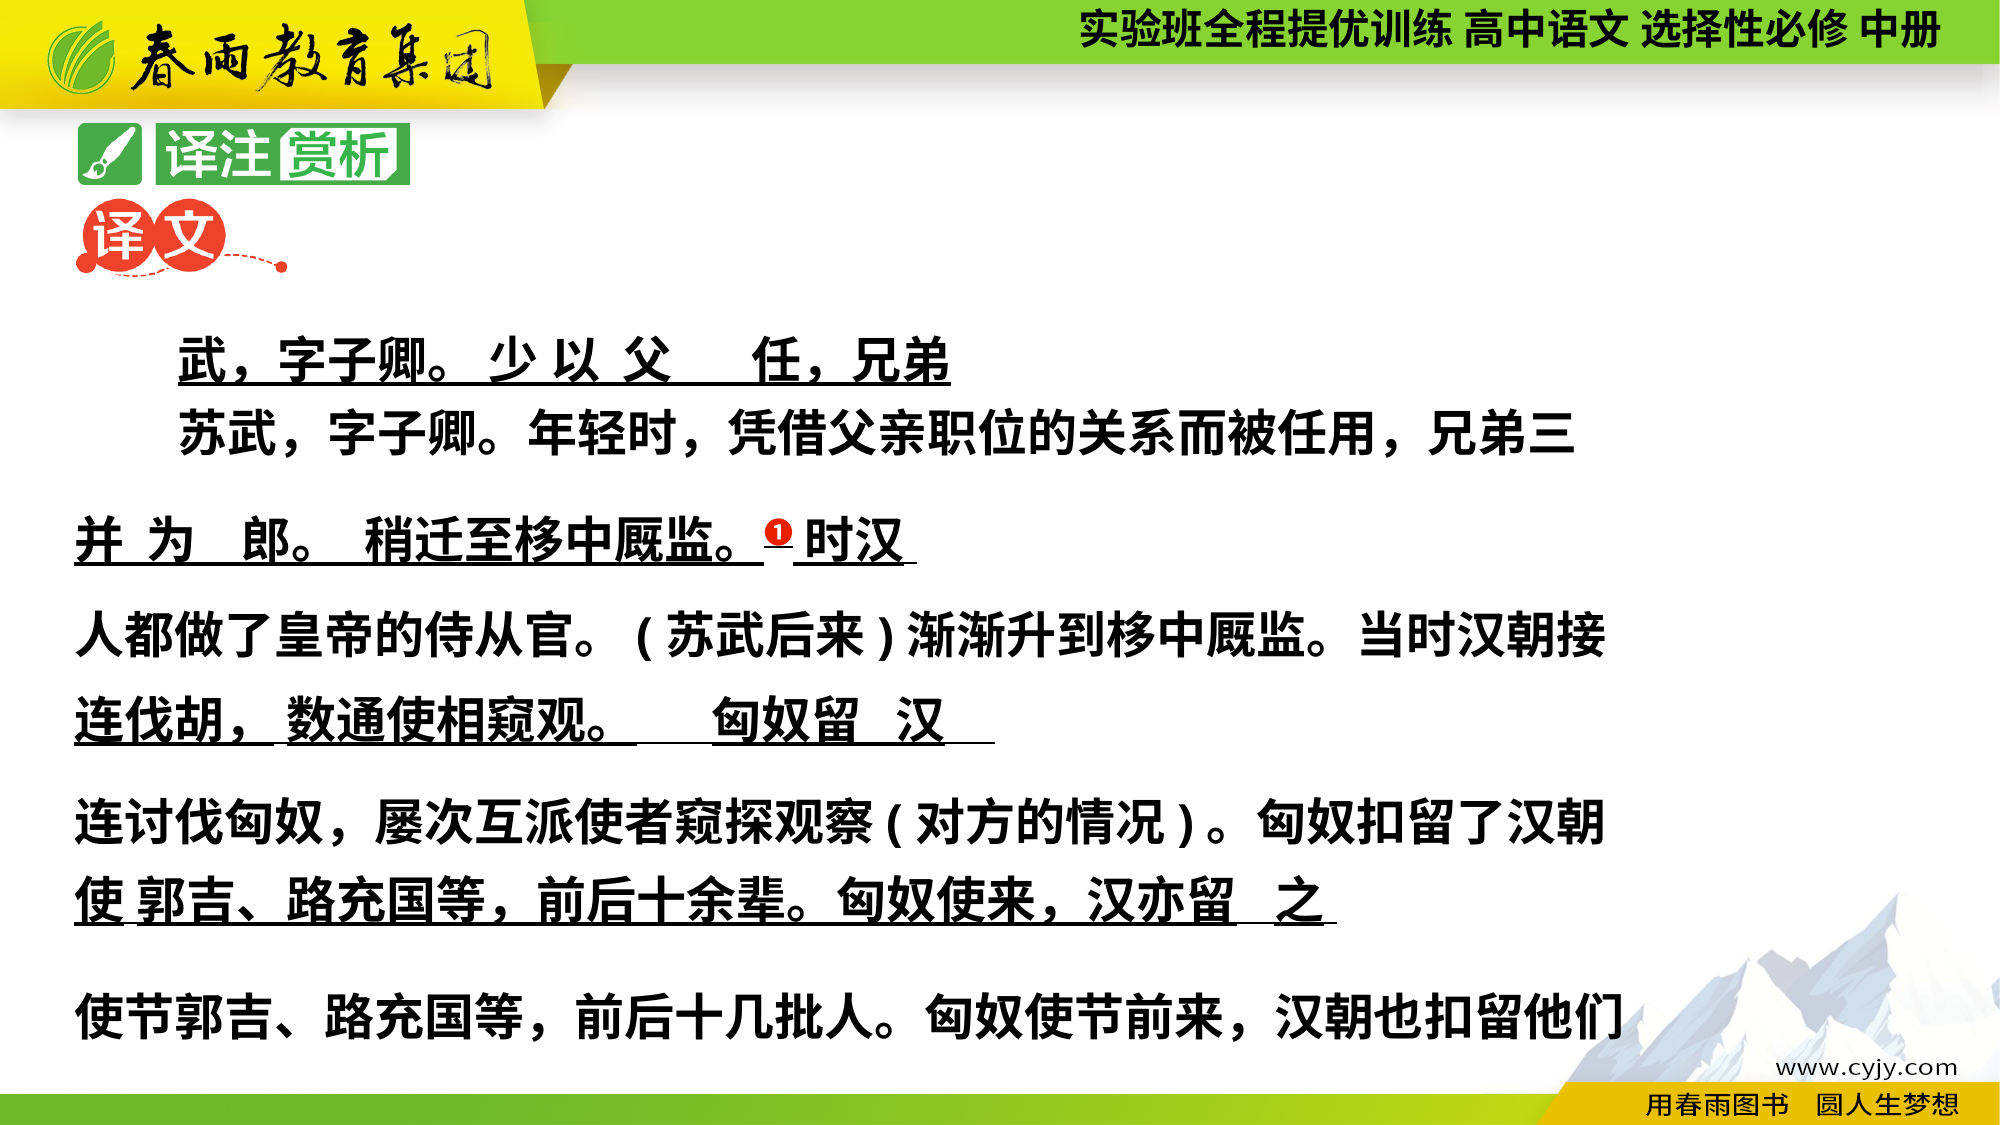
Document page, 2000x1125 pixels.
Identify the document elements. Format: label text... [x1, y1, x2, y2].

text_box 苏武，字子卿。年轻时，凭借父亲职位的关系而被任用，兄弟三 人都做了皇帝的侍从官。(苏武后来)渐渐升到栘中厩监。当时汉朝接 连讨伐匈奴，屡次互派使者窥探观察(对方的情况)。匈奴扣留了汉朝 使节郭吉、路充国等，前后十几批人。匈奴使节前来，汉朝也扣留他们 [59, 363, 1944, 1054]
picture [0, 0, 2000, 1125]
